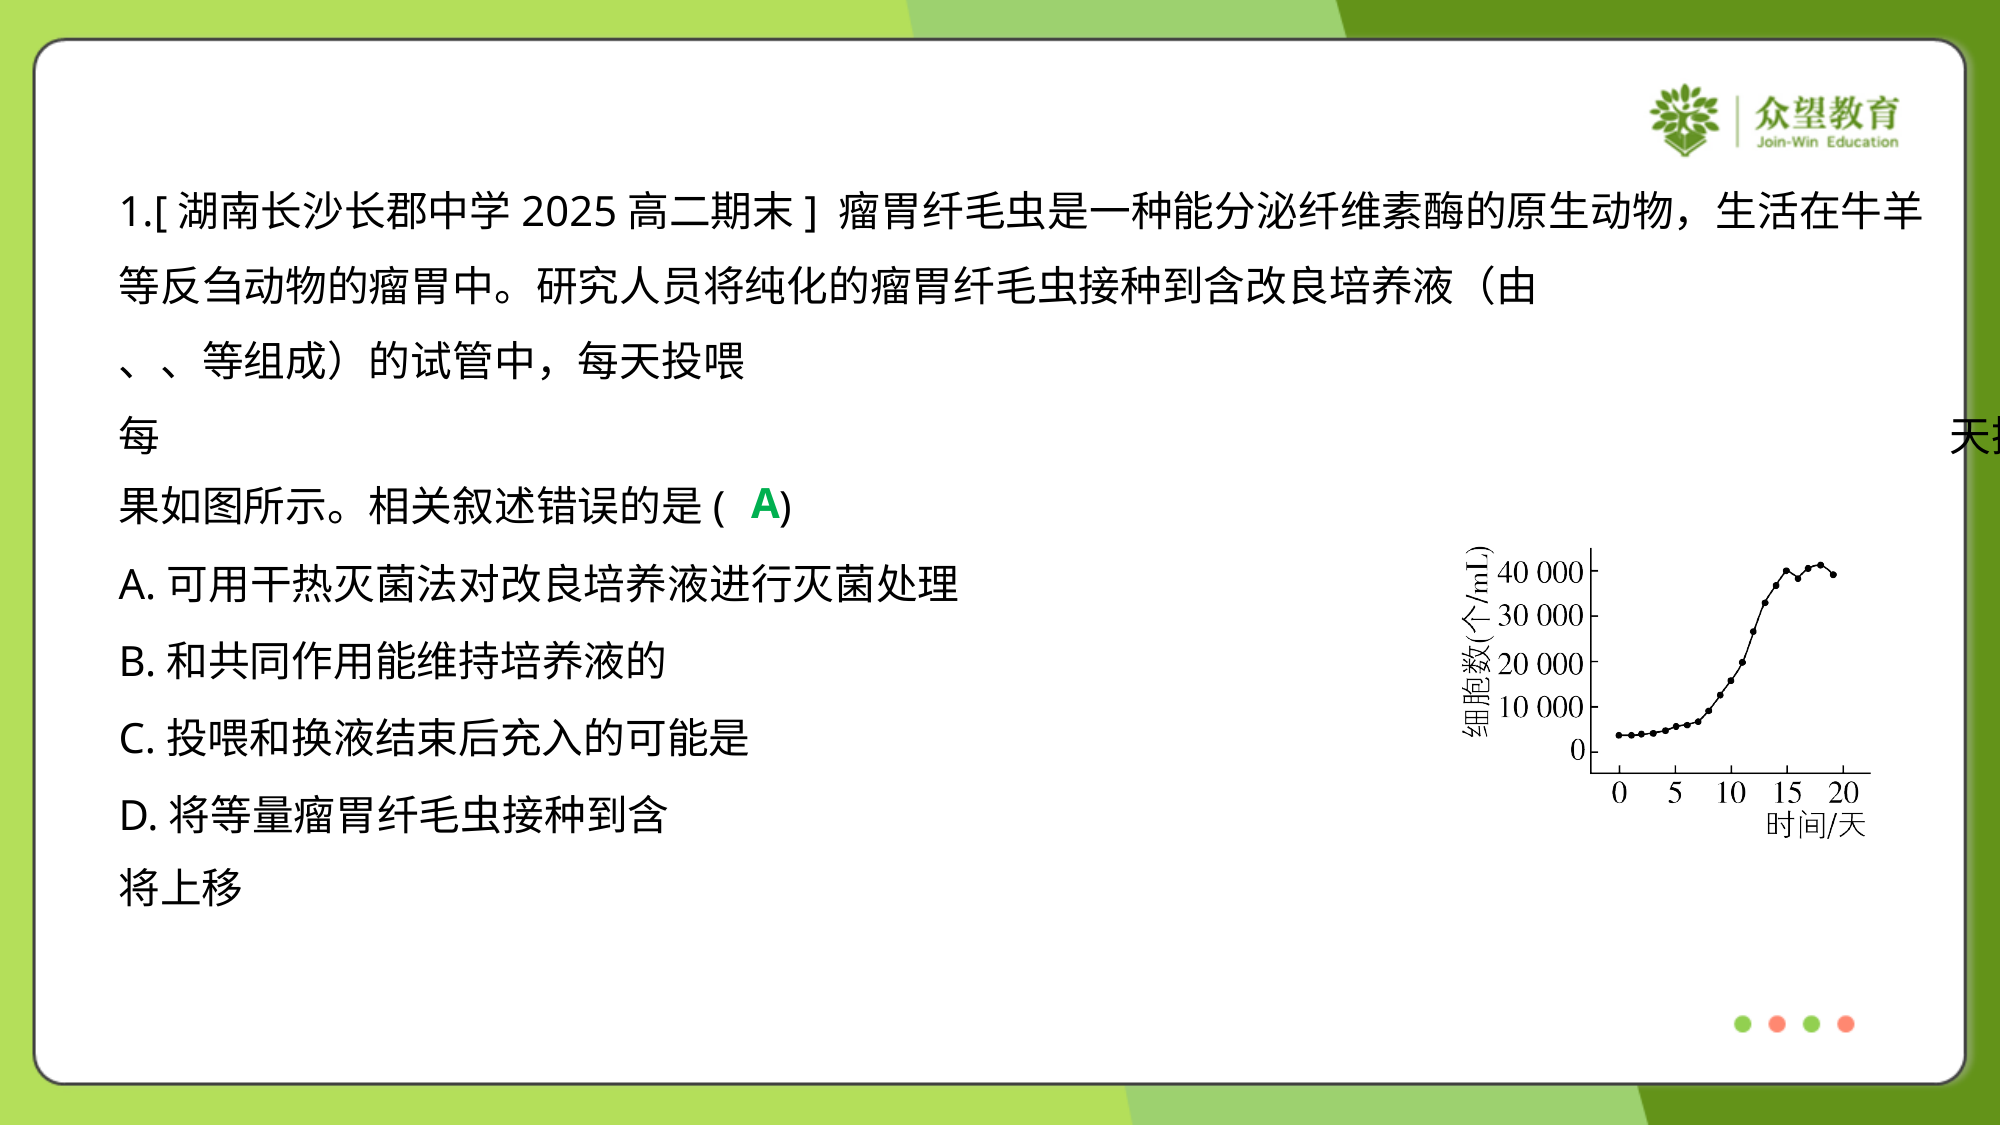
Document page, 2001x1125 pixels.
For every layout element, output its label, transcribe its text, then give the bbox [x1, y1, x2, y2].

picture [0, 0, 2000, 1125]
text_box A [734, 456, 797, 521]
